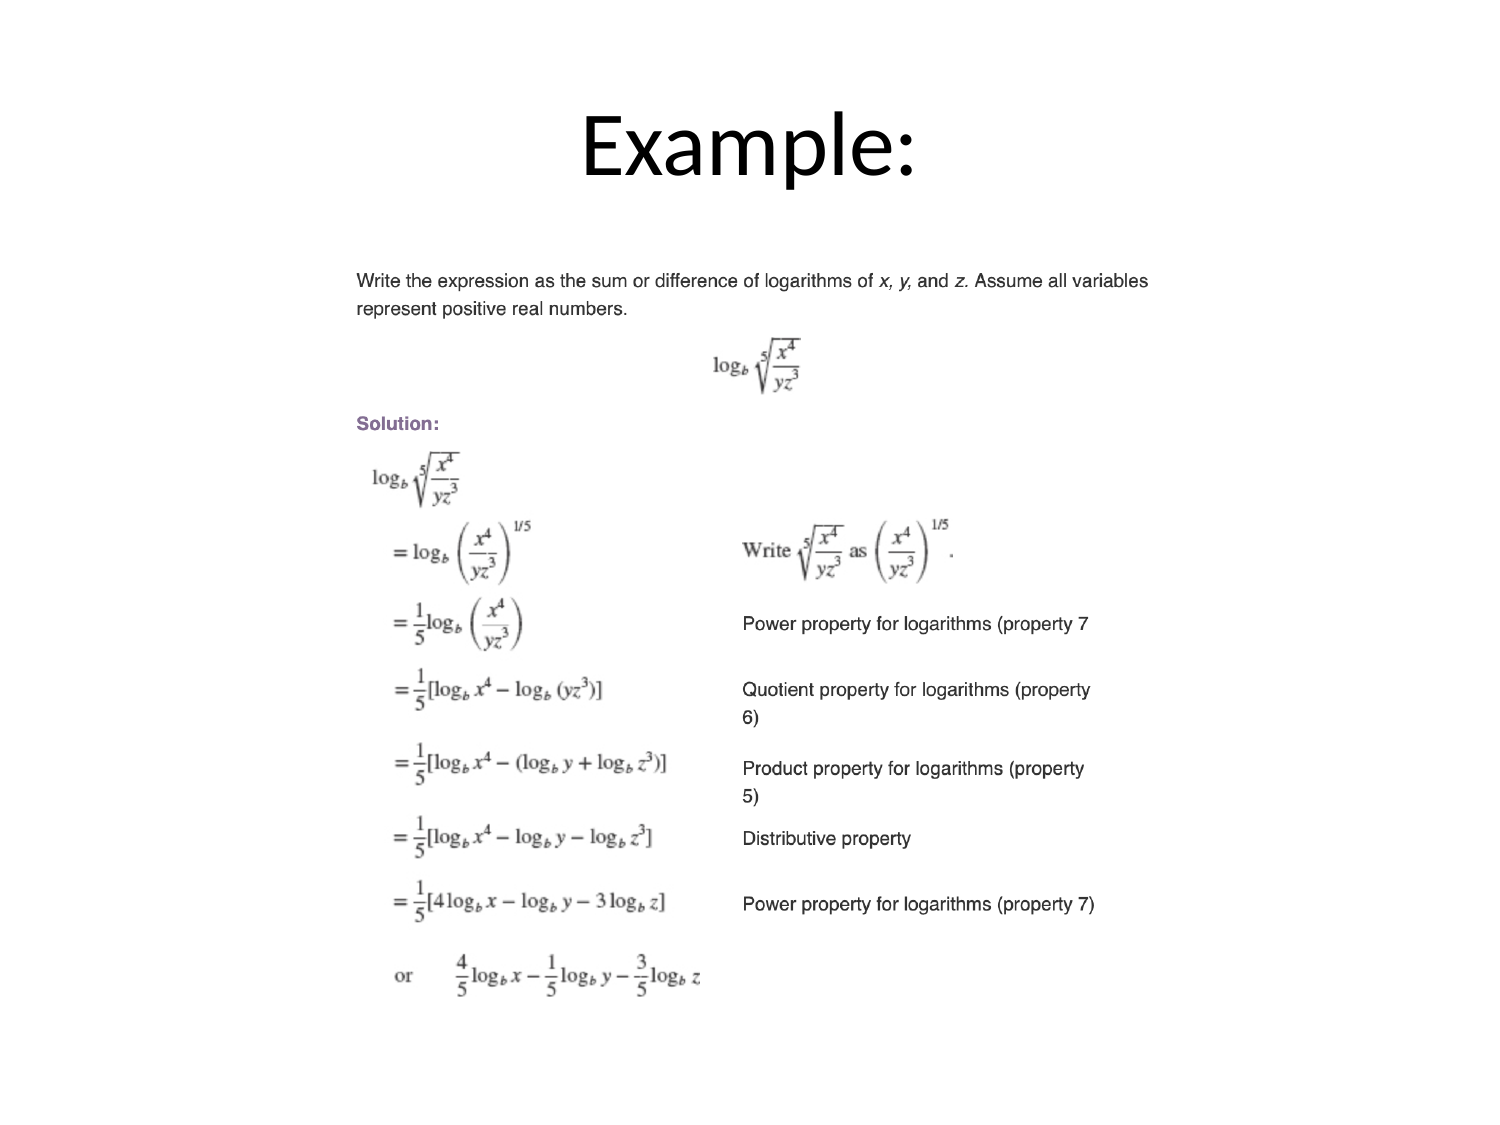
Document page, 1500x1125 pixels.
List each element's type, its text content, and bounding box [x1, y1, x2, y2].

title Example: [75, 45, 1425, 233]
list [74, 262, 1426, 1006]
